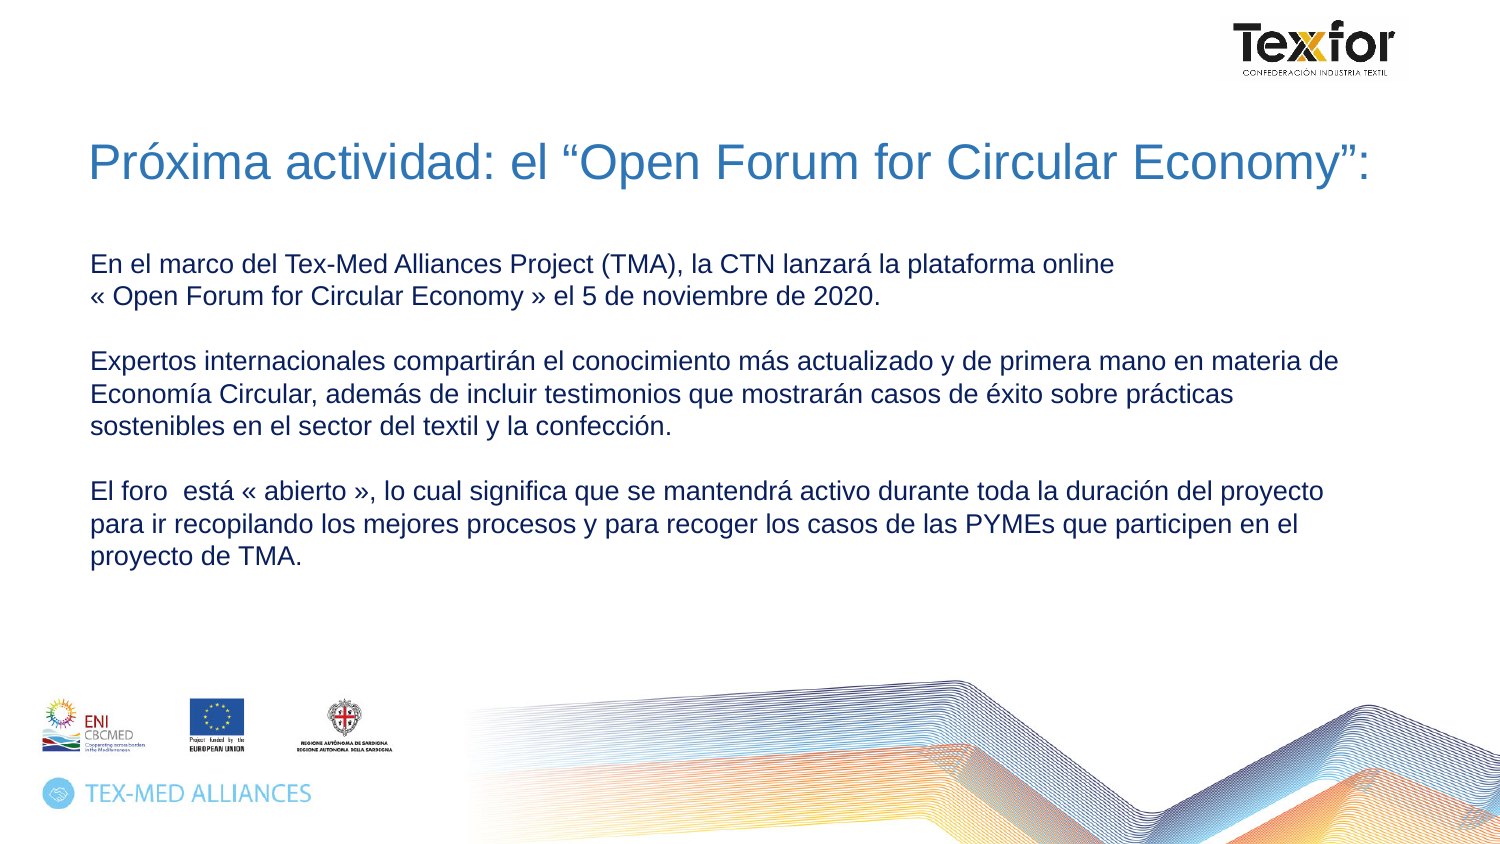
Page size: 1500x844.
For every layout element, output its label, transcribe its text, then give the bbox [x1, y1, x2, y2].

picture [0, 0, 1500, 844]
text_box En el marco del Tex-Med Alliances Project (TMA), la CTN lanzará la plataforma online « Open Forum for Circular Economy » el 5 de noviembre de 2020. Expertos internacionales compartirán el conocimiento más actualizado y de primera mano en materia de Economía Circular, además de incluir testimonios que mostrarán casos de éxito sobre prácticas sostenibles en el sector del textil y la confección. El foro está « abierto », lo cual significa que se mantendrá activo durante toda la duración del proyecto para ir recopilando los mejores procesos y para recoger los casos de las PYMEs que participen en el proyecto de TMA. [82, 238, 1356, 579]
text_box Próxima actividad: el “Open Forum for Circular Economy”: [82, 124, 1478, 196]
